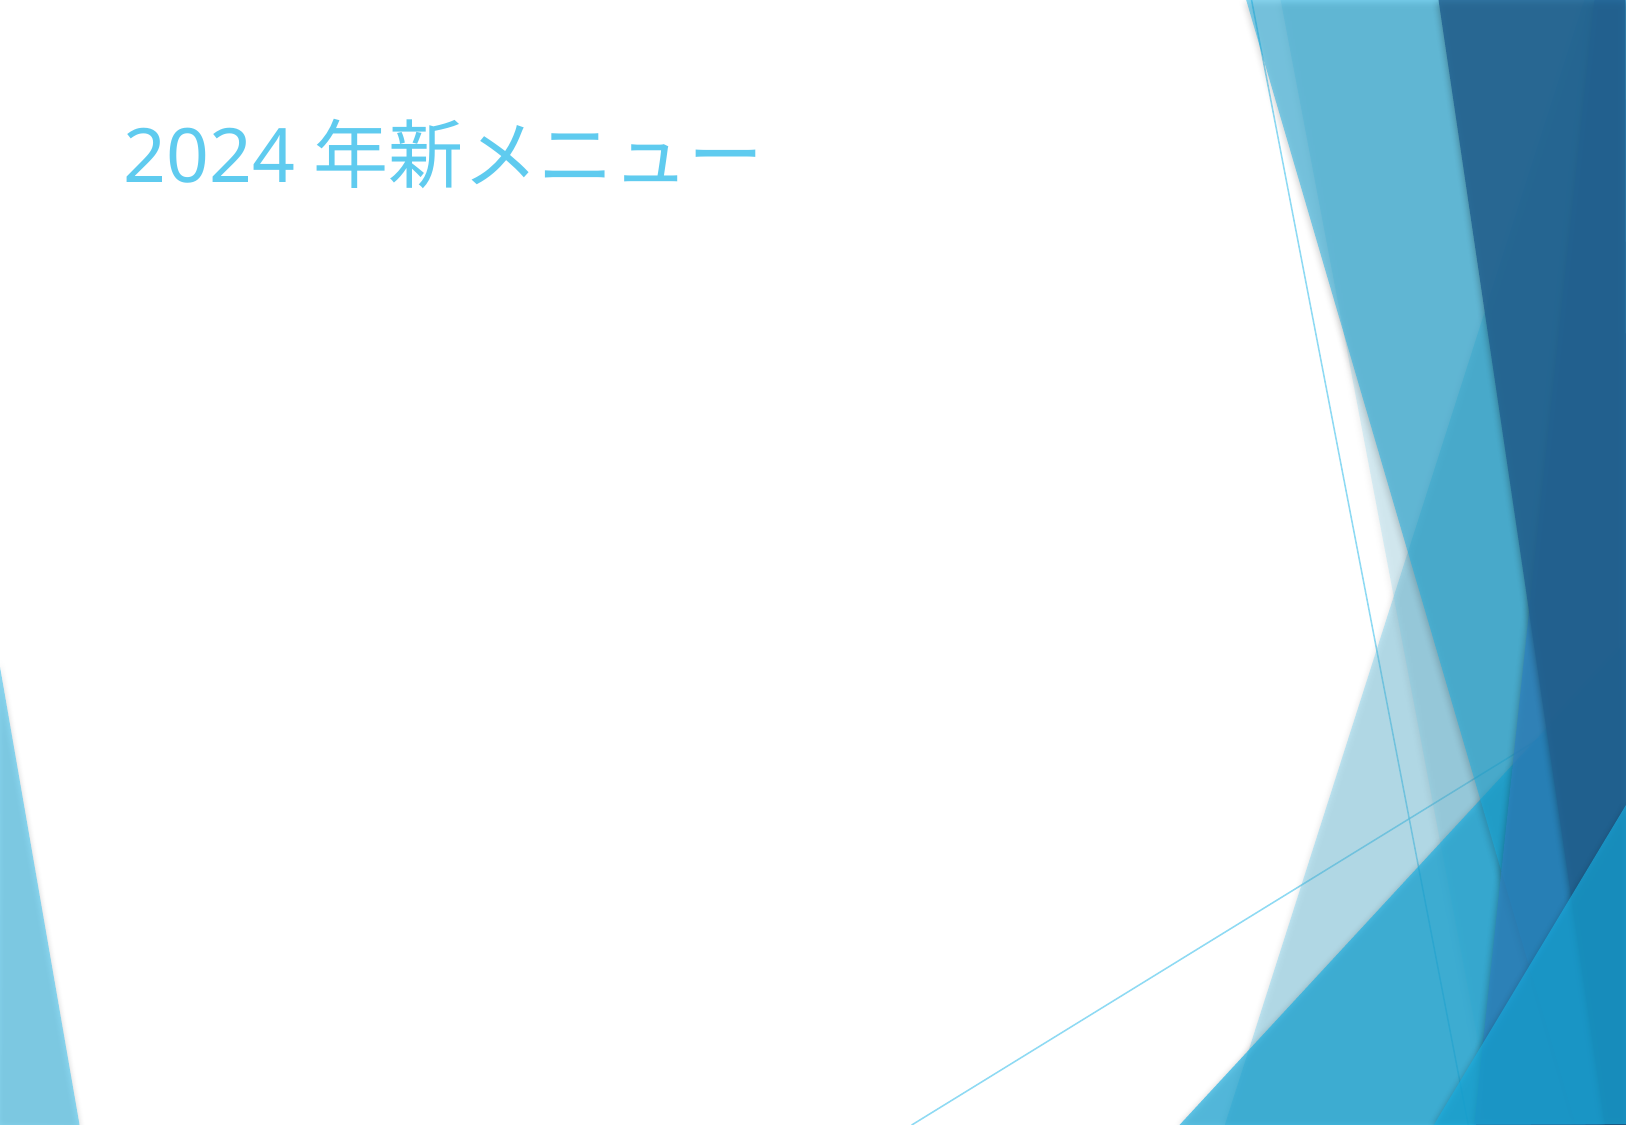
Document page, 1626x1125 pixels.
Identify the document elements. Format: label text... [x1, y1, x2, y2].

title 2024年新メニュー [108, 99, 1237, 317]
